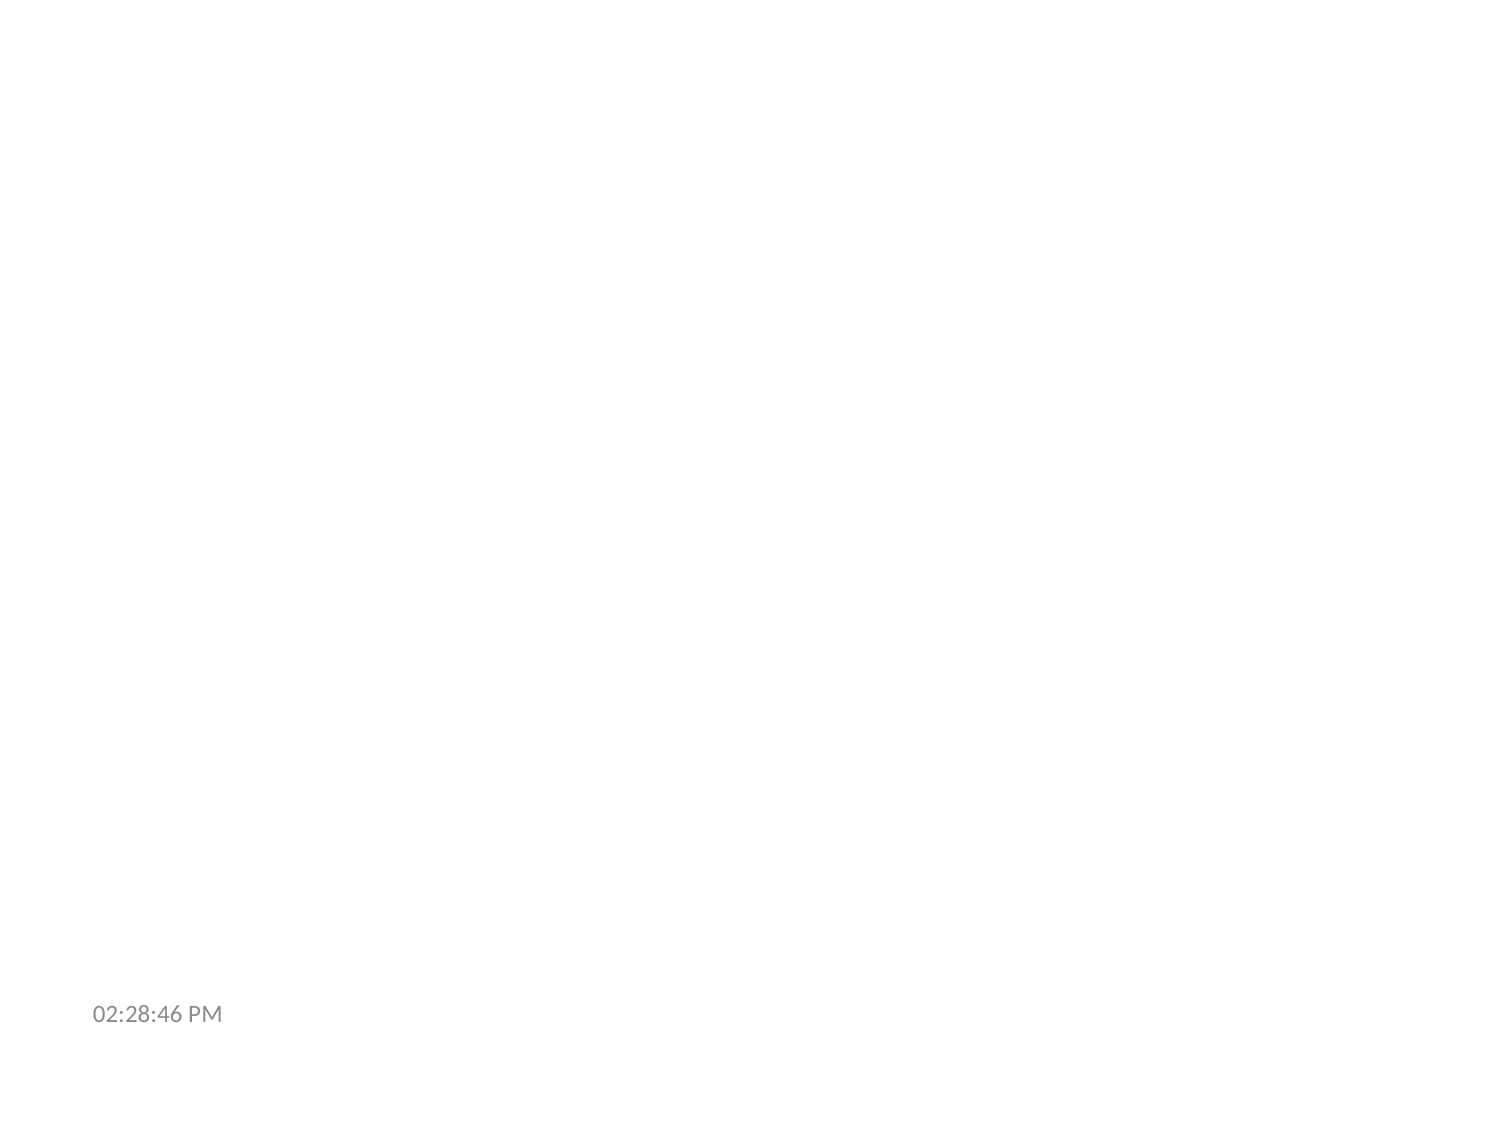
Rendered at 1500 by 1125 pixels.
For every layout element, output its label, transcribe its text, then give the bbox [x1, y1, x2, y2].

text_box 3:35:09 PM [77, 982, 428, 1043]
